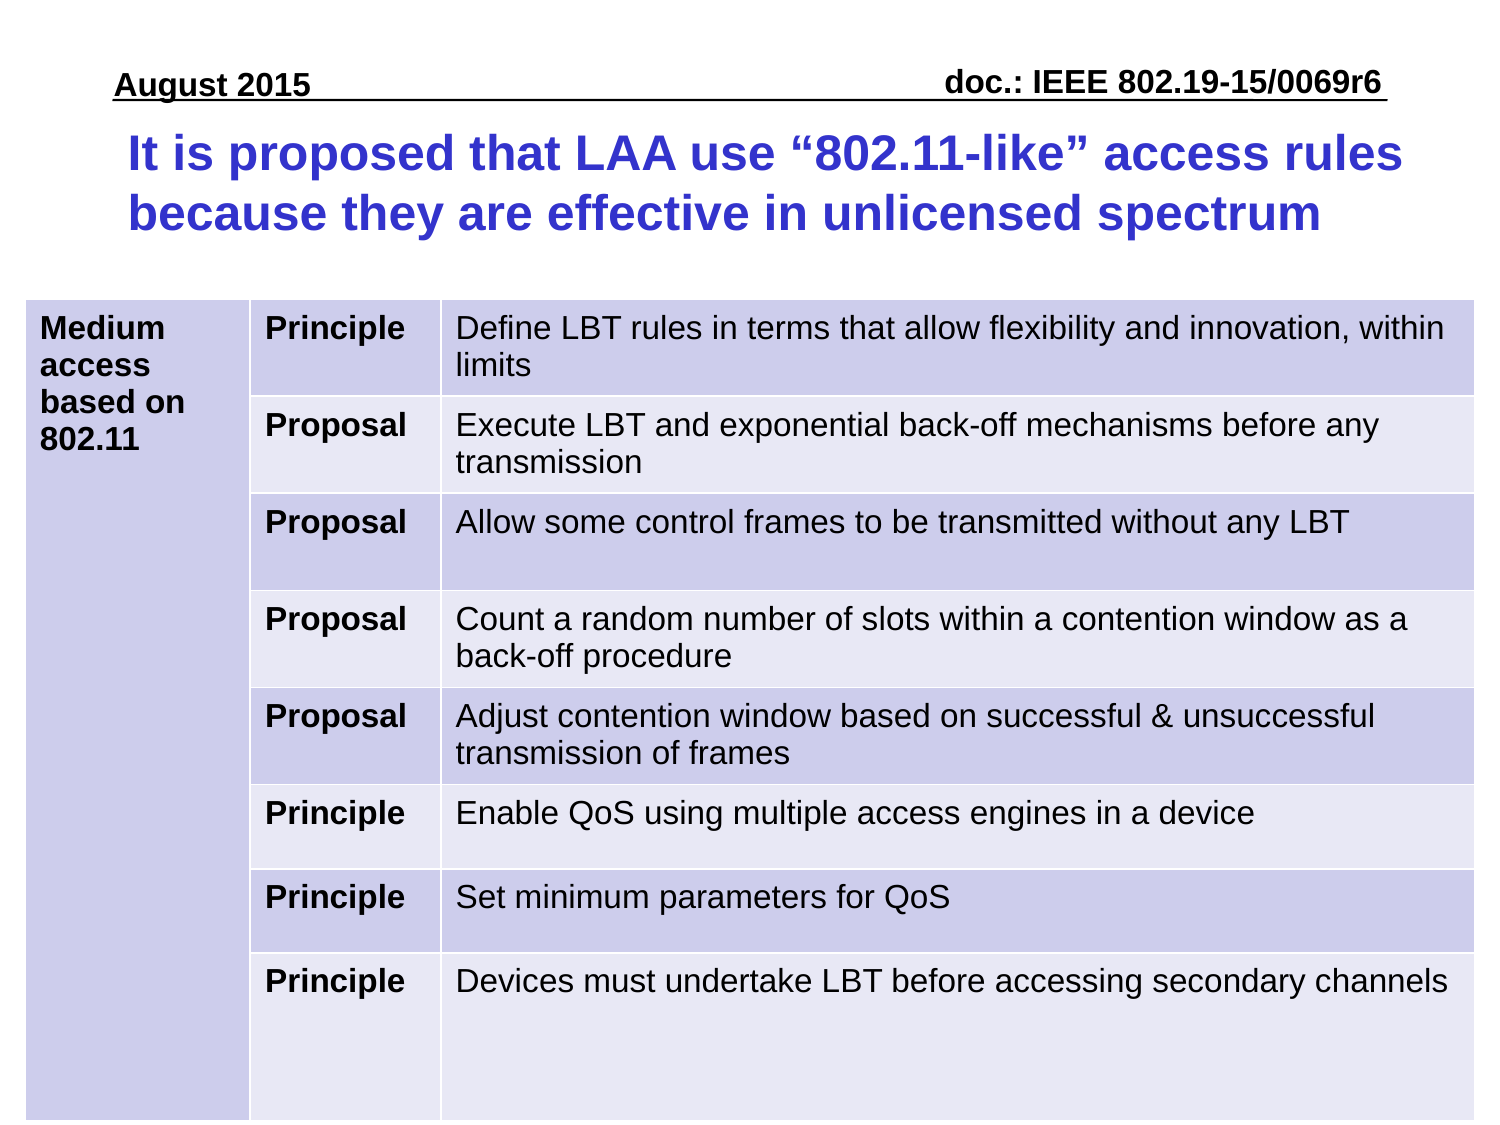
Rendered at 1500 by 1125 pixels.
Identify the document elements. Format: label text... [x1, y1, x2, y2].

table_cell Count a random number of slots within a contention window as a back-off procedure [442, 591, 1474, 687]
table_cell Allow some control frames to be transmitted without any LBT [442, 494, 1474, 590]
table_cell Principle [251, 870, 440, 952]
table_cell Execute LBT and exponential back-off mechanisms before any transmission [442, 397, 1474, 492]
table_header Define LBT rules in terms that allow flexibility and innovation, within limits [442, 300, 1474, 395]
title It is proposed that LAA use “802.11-like” access rules because they are effective in unlicensed spectrum [112, 112, 1500, 288]
table_cell Proposal [251, 494, 440, 590]
table_cell Adjust contention window based on successful & unsuccessful transmission of frames [442, 688, 1474, 784]
table_cell Principle [251, 954, 440, 1120]
table_cell Set minimum parameters for QoS [442, 870, 1474, 952]
table_cell Devices must undertake LBT before accessing secondary channels [442, 954, 1474, 1120]
table_cell Enable QoS using multiple access engines in a device [442, 785, 1474, 868]
table_cell Principle [251, 785, 440, 868]
table_cell Proposal [251, 397, 440, 492]
table_cell Proposal [251, 591, 440, 687]
table_header Principle [251, 300, 440, 395]
table_cell Proposal [251, 688, 440, 784]
table_header Medium access based on 802.11 [26, 300, 249, 1120]
